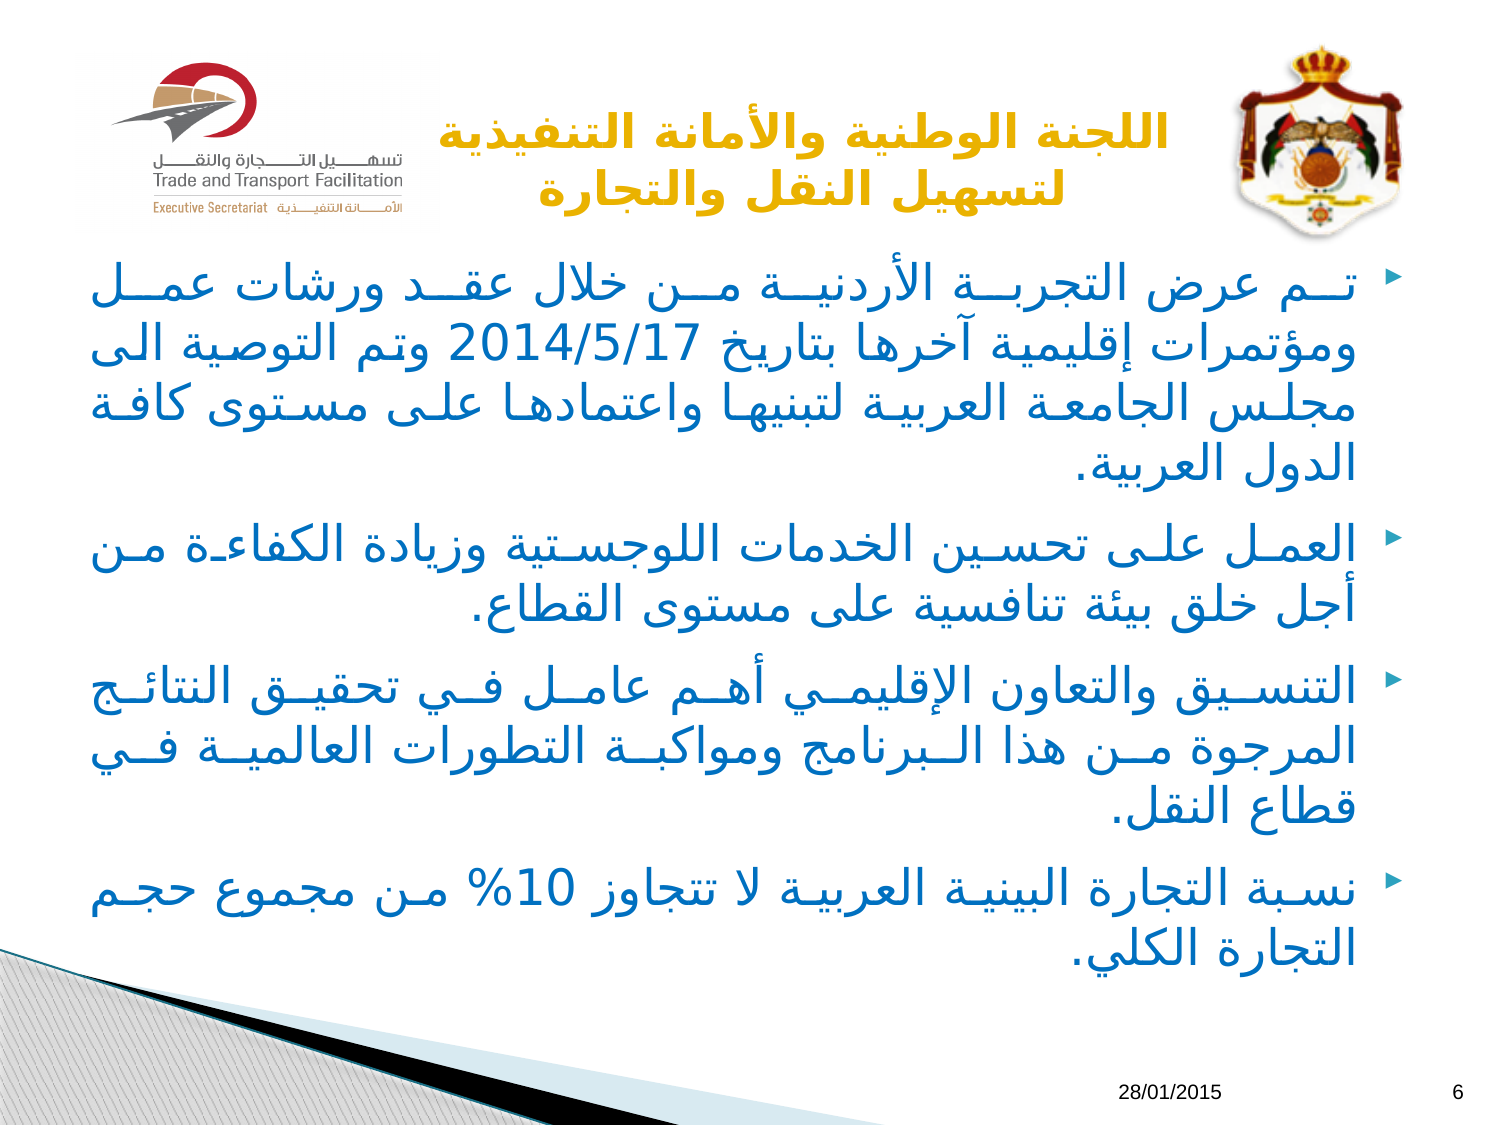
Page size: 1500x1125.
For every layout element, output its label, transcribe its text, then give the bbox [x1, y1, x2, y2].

picture [75, 51, 440, 233]
picture [1209, 24, 1425, 243]
slide_number 6 [1418, 1051, 1479, 1112]
title اللجنة الوطنية والأمانة التنفيذية لتسهيل النقل والتجارة [385, 76, 1221, 239]
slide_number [1103, 1051, 1418, 1112]
list تم عرض التجربة الأردنية من خلال عقد ورشات عمل ومؤتمرات إقليمية آخرها بتاريخ 2014/5/17 وتم التوصية الى مجلس الجامعة العربية لتبنيها واعتمادها على مستوى كافة الدول العربية. العمل على تحسين الخدمات اللوجستية وزيادة الكفاءة من أجل خلق بيئة تنافسية على مستوى القطاع. التنسيق والتعاون الإقليمي أهم عامل في تحقيق النتائج المرجوة من هذا البرنامج ومواكبة التطورات العالمية في قطاع النقل. نسبة التجارة البينية العربية لا تتجاوز 10% من مجموع حجم التجارة الكلي. [75, 243, 1425, 986]
